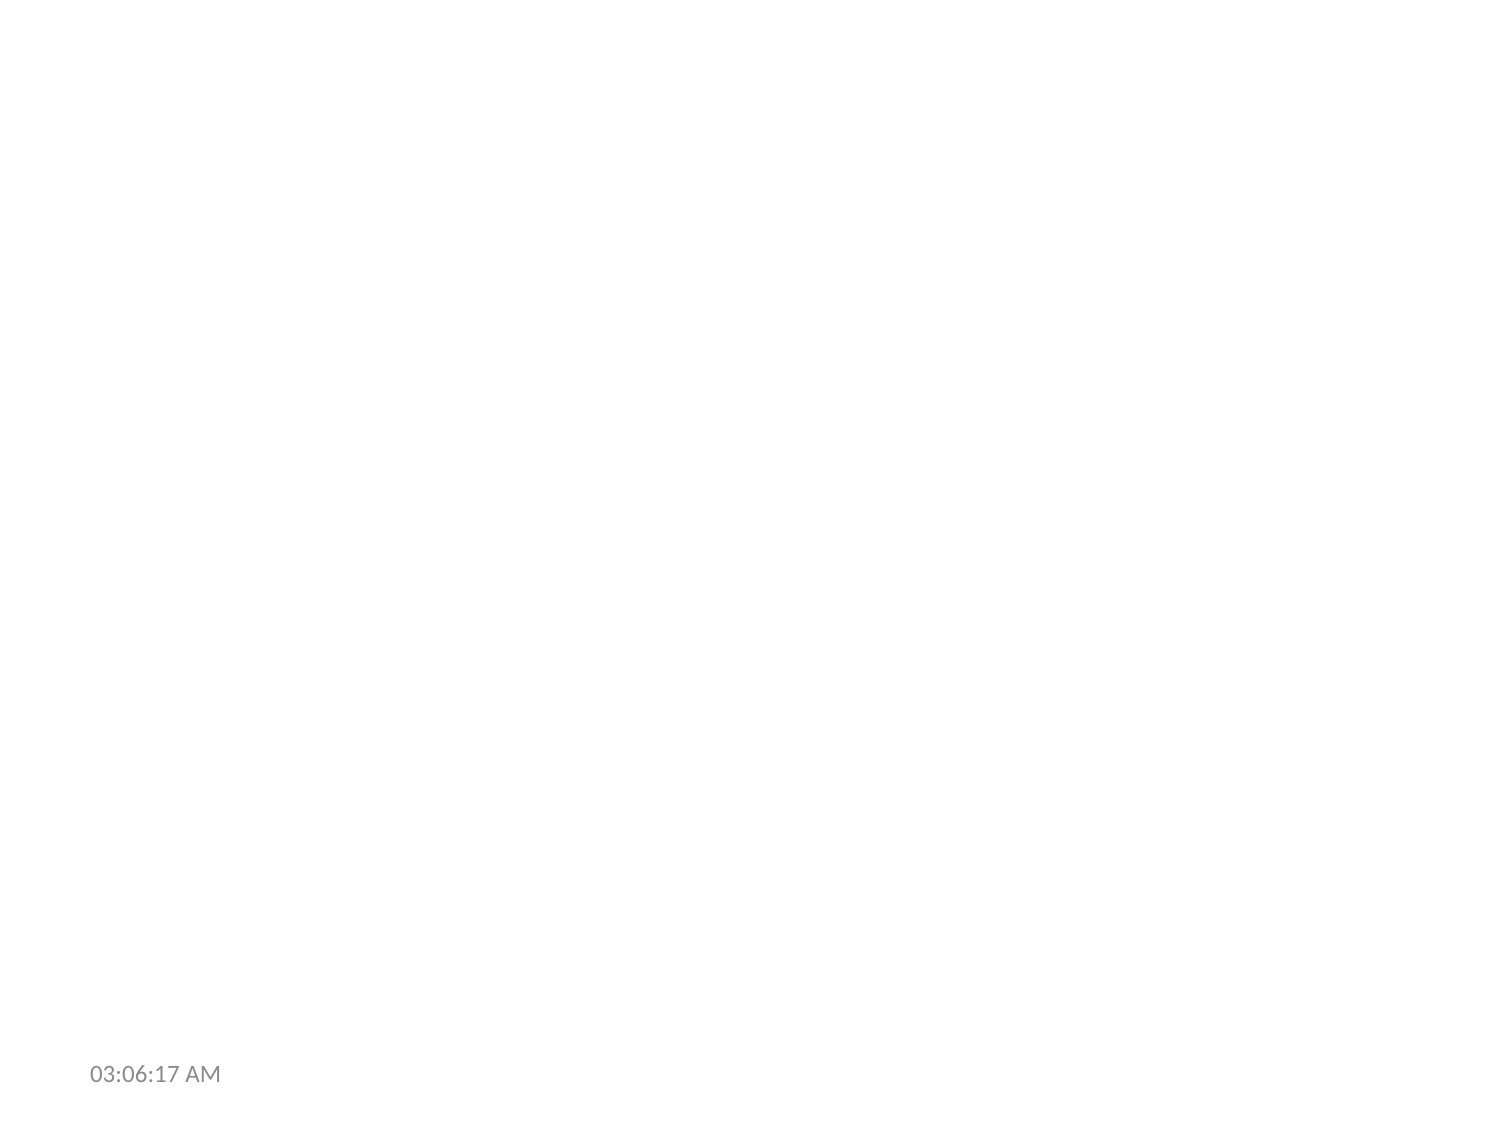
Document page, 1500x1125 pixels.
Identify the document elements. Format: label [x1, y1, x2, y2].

slide_number [75, 1042, 425, 1103]
